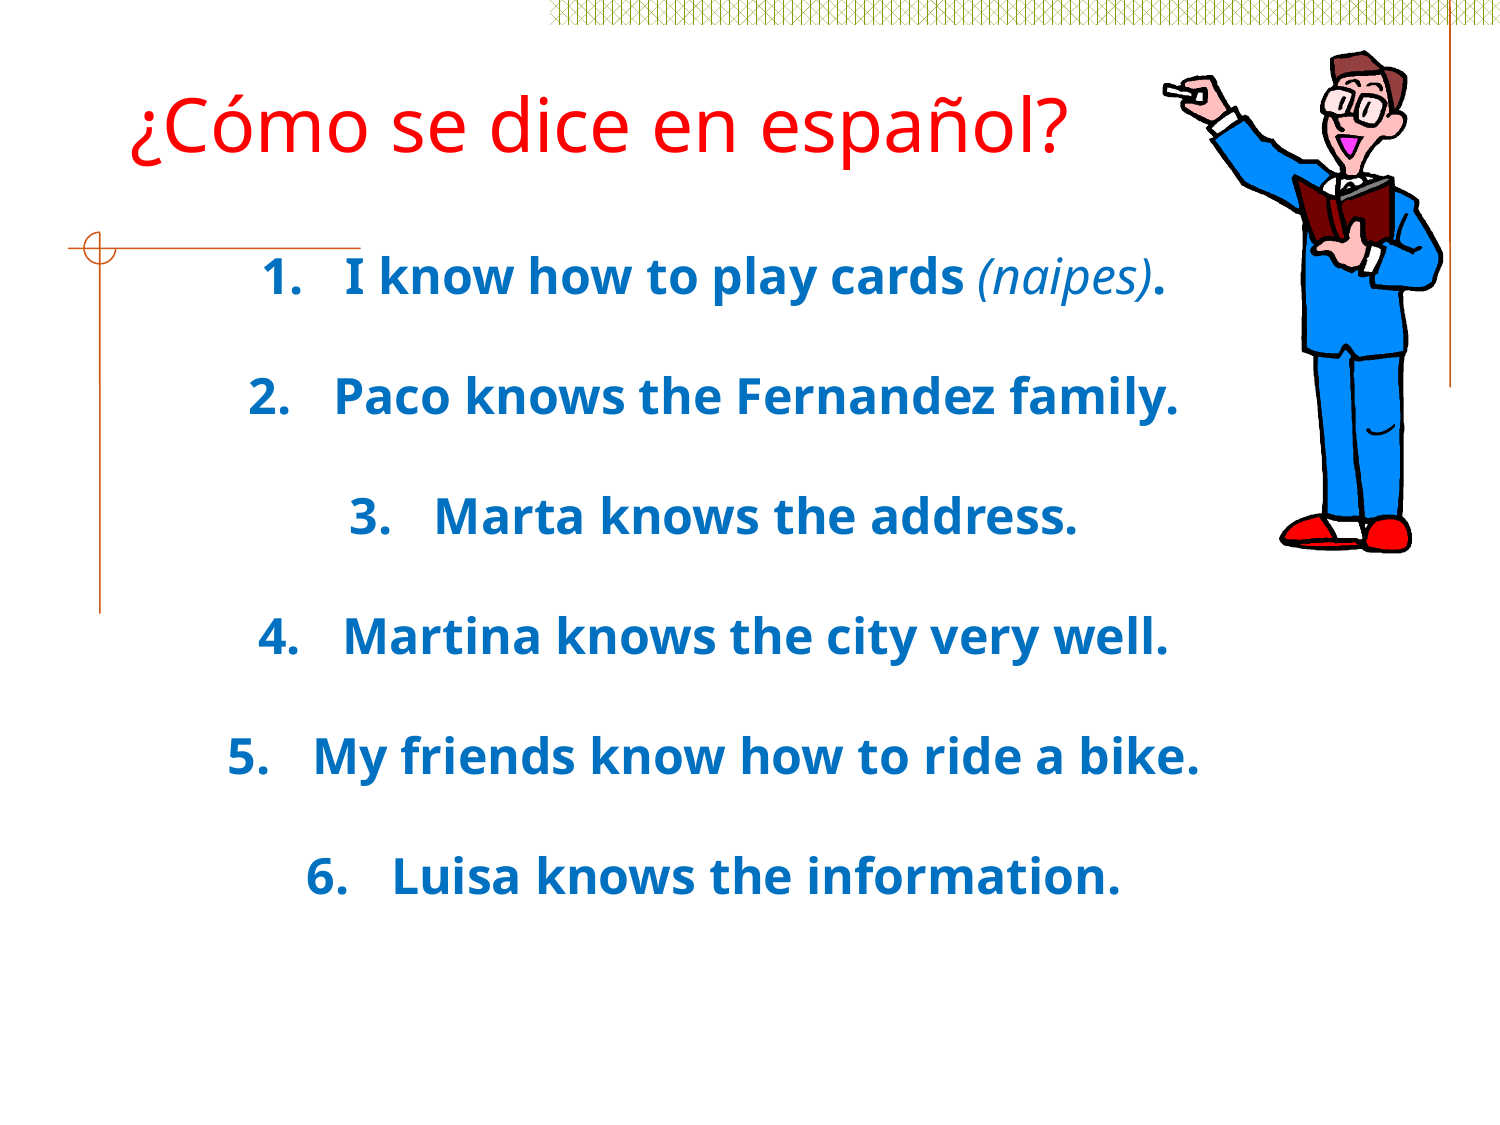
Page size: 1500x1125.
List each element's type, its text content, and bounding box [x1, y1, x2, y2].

text_box I know how to play cards (naipes). Paco knows the Fernandez family. Marta knows the address. Martina knows the city very well. My friends know how to ride a bike. Luisa knows the information. [91, 237, 1338, 913]
picture [1162, 49, 1444, 554]
text_box ¿Cómo se dice en español? [115, 69, 1085, 175]
